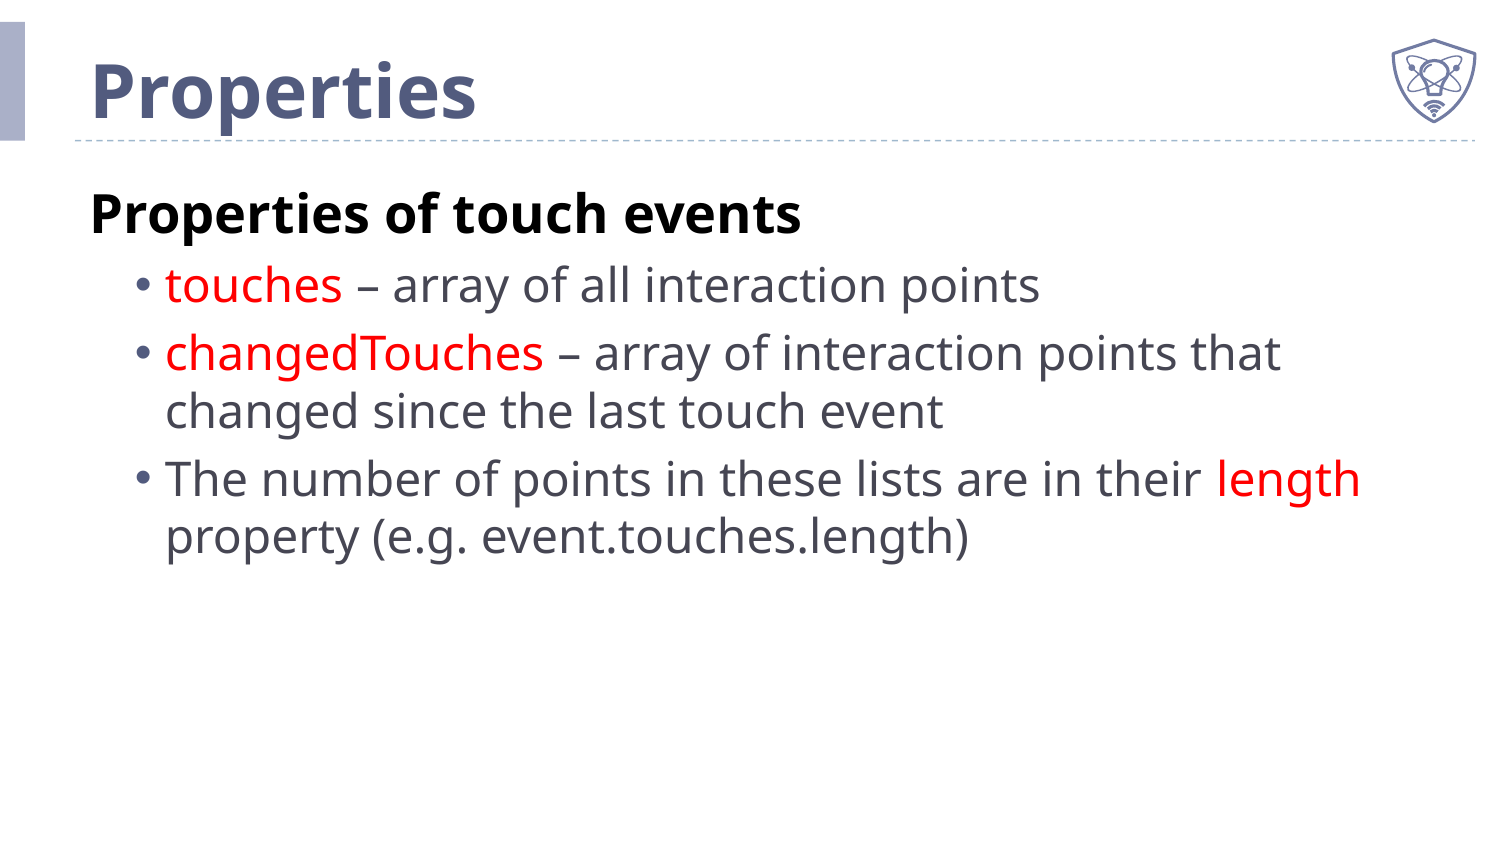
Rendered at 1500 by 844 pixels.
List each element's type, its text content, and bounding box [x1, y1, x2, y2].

list Properties of touch events touches – array of all interaction points changedTouches – array of interaction points that changed since the last touch event The number of points in these lists are in their length property (e.g. event.touches.length) [75, 171, 1475, 835]
title Properties [75, 18, 1475, 141]
